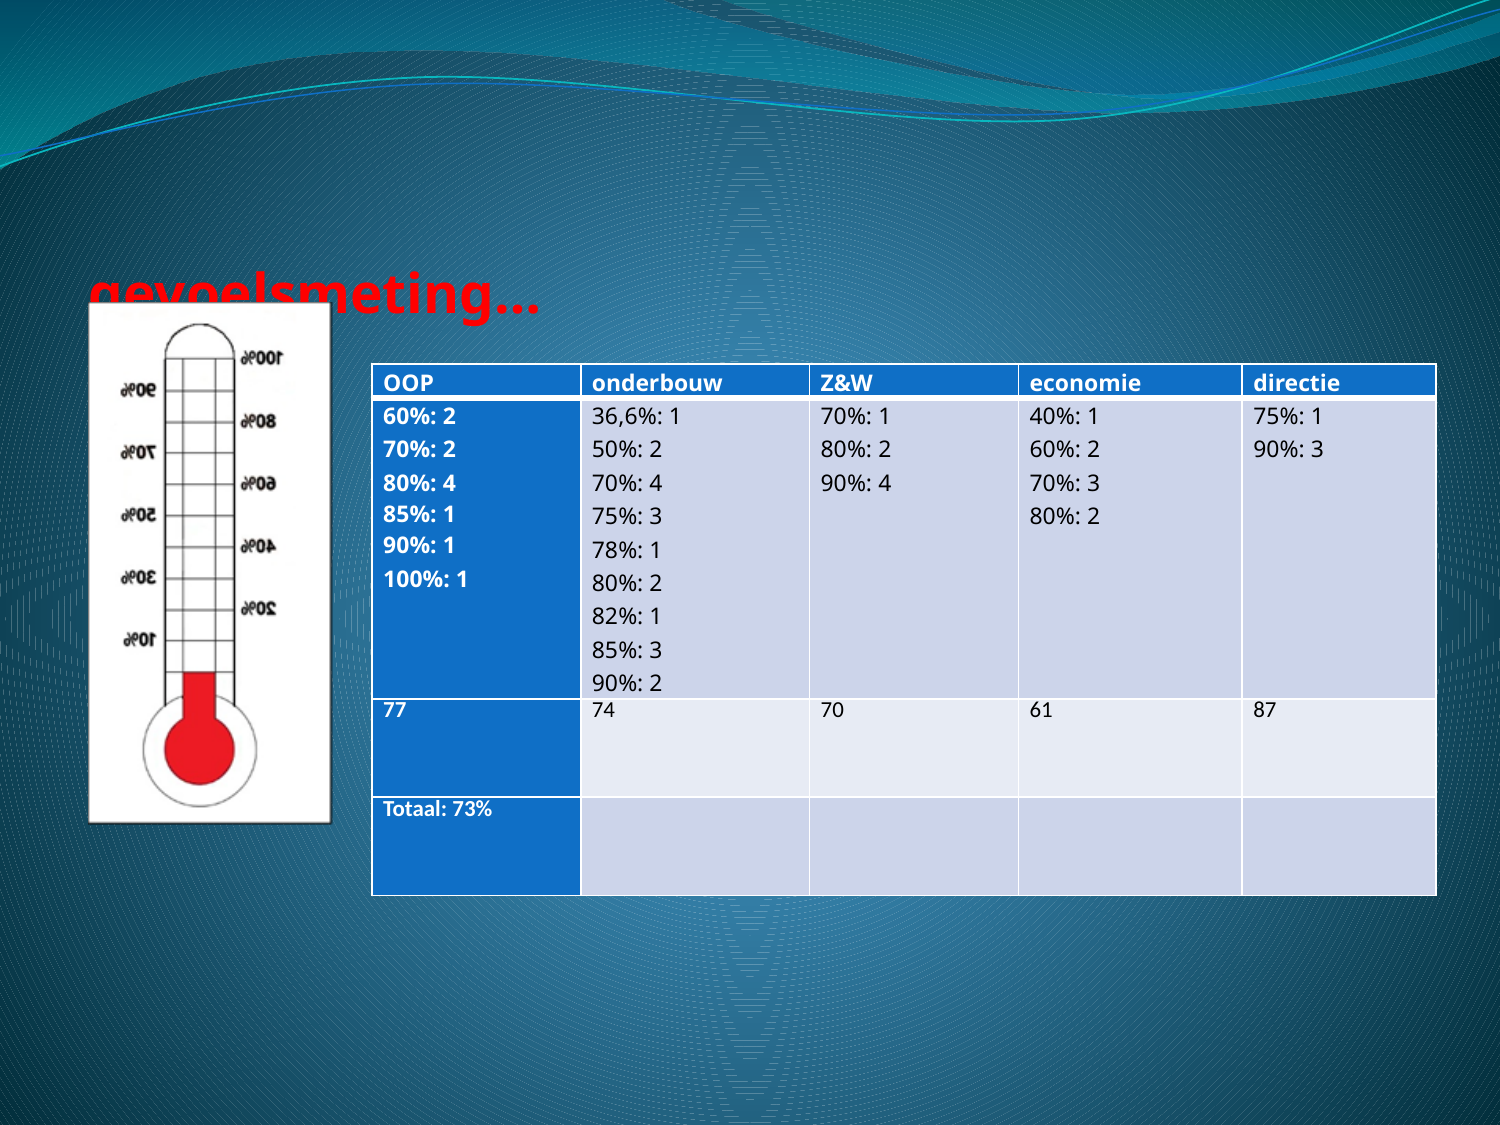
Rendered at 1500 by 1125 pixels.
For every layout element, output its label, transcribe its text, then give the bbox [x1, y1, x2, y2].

table_cell 70 [810, 700, 1018, 796]
table_cell 75%: 1 90%: 3 [1243, 401, 1435, 698]
table_cell 40%: 1 60%: 2 70%: 3 80%: 2 [1019, 401, 1241, 698]
table_cell 36,6%: 1 50%: 2 70%: 4 75%: 3 78%: 1 80%: 2 82%: 1 85%: 3 90%: 2 [582, 401, 809, 698]
table_header Z&W [810, 365, 1018, 395]
picture [88, 302, 336, 828]
table_cell [1243, 798, 1435, 895]
table_cell [810, 798, 1018, 895]
table_cell [1019, 798, 1241, 895]
title gevoelsmeting… [88, 255, 1377, 516]
table_cell Totaal: 73% [373, 798, 580, 895]
table_cell [582, 798, 809, 895]
table_header directie [1243, 365, 1435, 395]
table_cell 87 [1243, 700, 1435, 796]
table_cell 77 [373, 700, 580, 796]
table_cell 60%: 2 70%: 2 80%: 4 85%: 1 90%: 1 100%: 1 [373, 401, 580, 698]
table_header onderbouw [582, 365, 809, 395]
table_cell 61 [1019, 700, 1241, 796]
table_header economie [1019, 365, 1241, 395]
table_header OOP [373, 365, 580, 395]
table_cell 70%: 1 80%: 2 90%: 4 [810, 401, 1018, 698]
table_cell 74 [582, 700, 809, 796]
